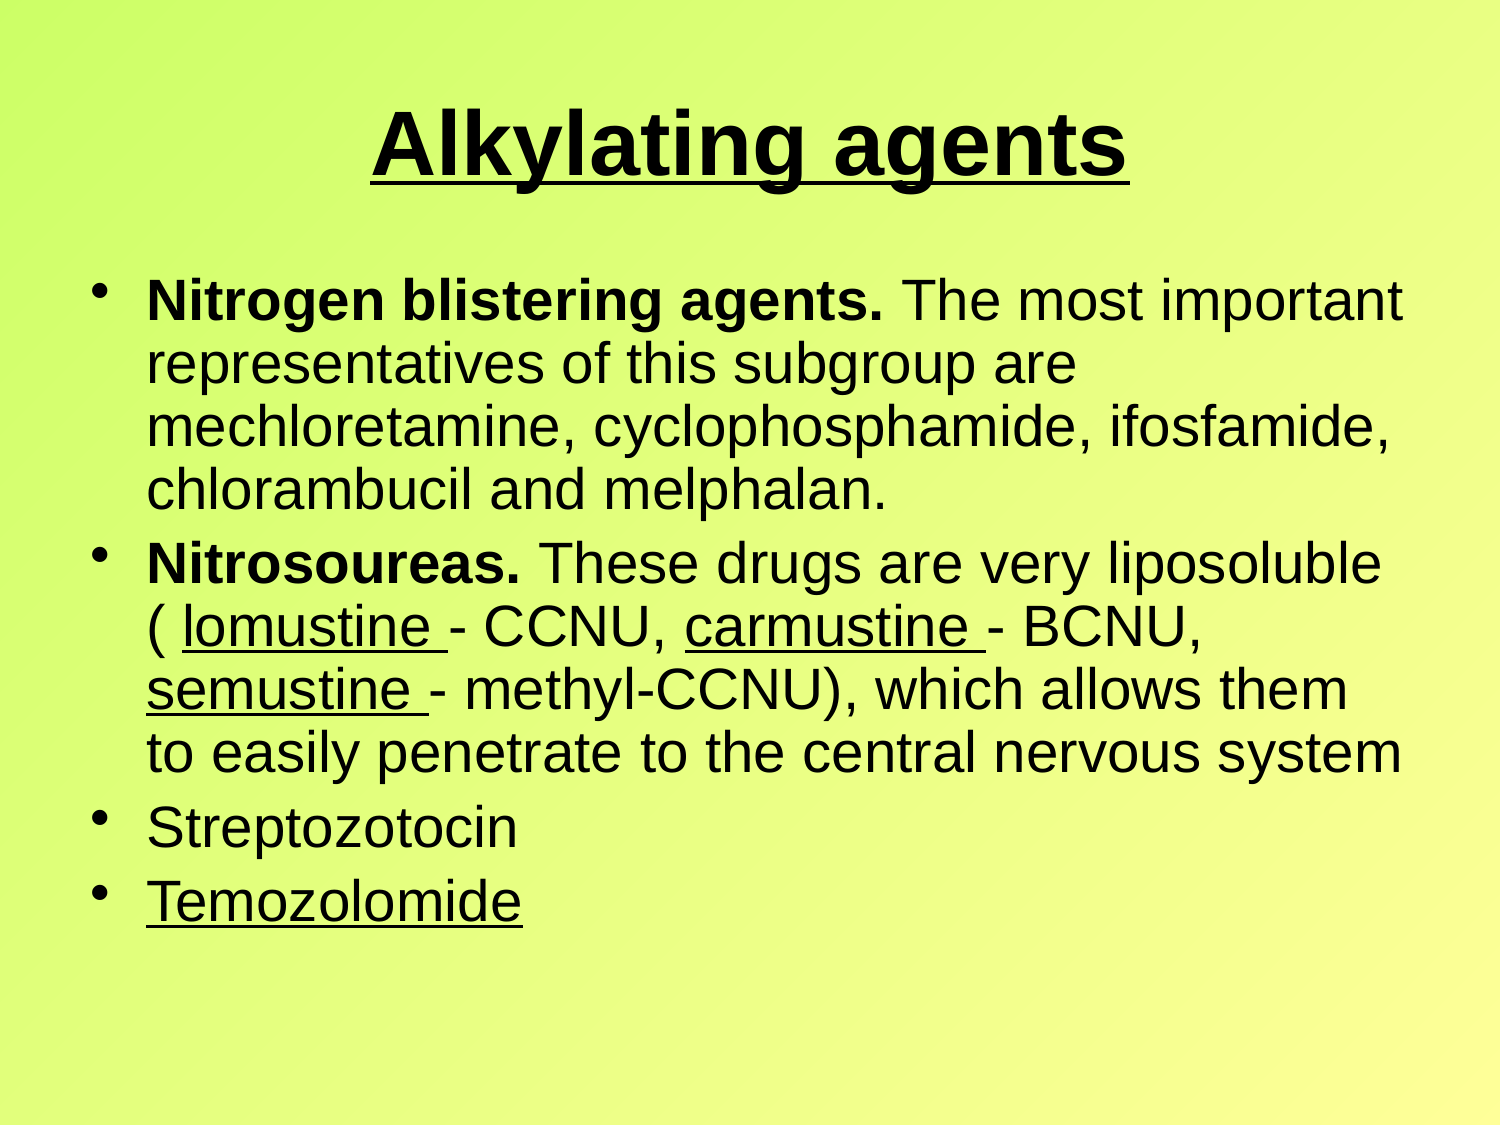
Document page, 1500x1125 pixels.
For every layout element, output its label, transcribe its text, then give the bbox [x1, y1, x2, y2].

title Alkylating agents [75, 45, 1425, 233]
list Nitrogen blistering agents. The most important representatives of this subgroup are mechloretamine, cyclophosphamide, ifosfamide, chlorambucil and melphalan. Nitrosoureas. These drugs are very liposoluble ( lomustine - CCNU, carmustine - BCNU, semustine - methyl-CCNU), which allows them to easily penetrate to the central nervous system Streptozotocin Temozolomide [75, 262, 1425, 1005]
